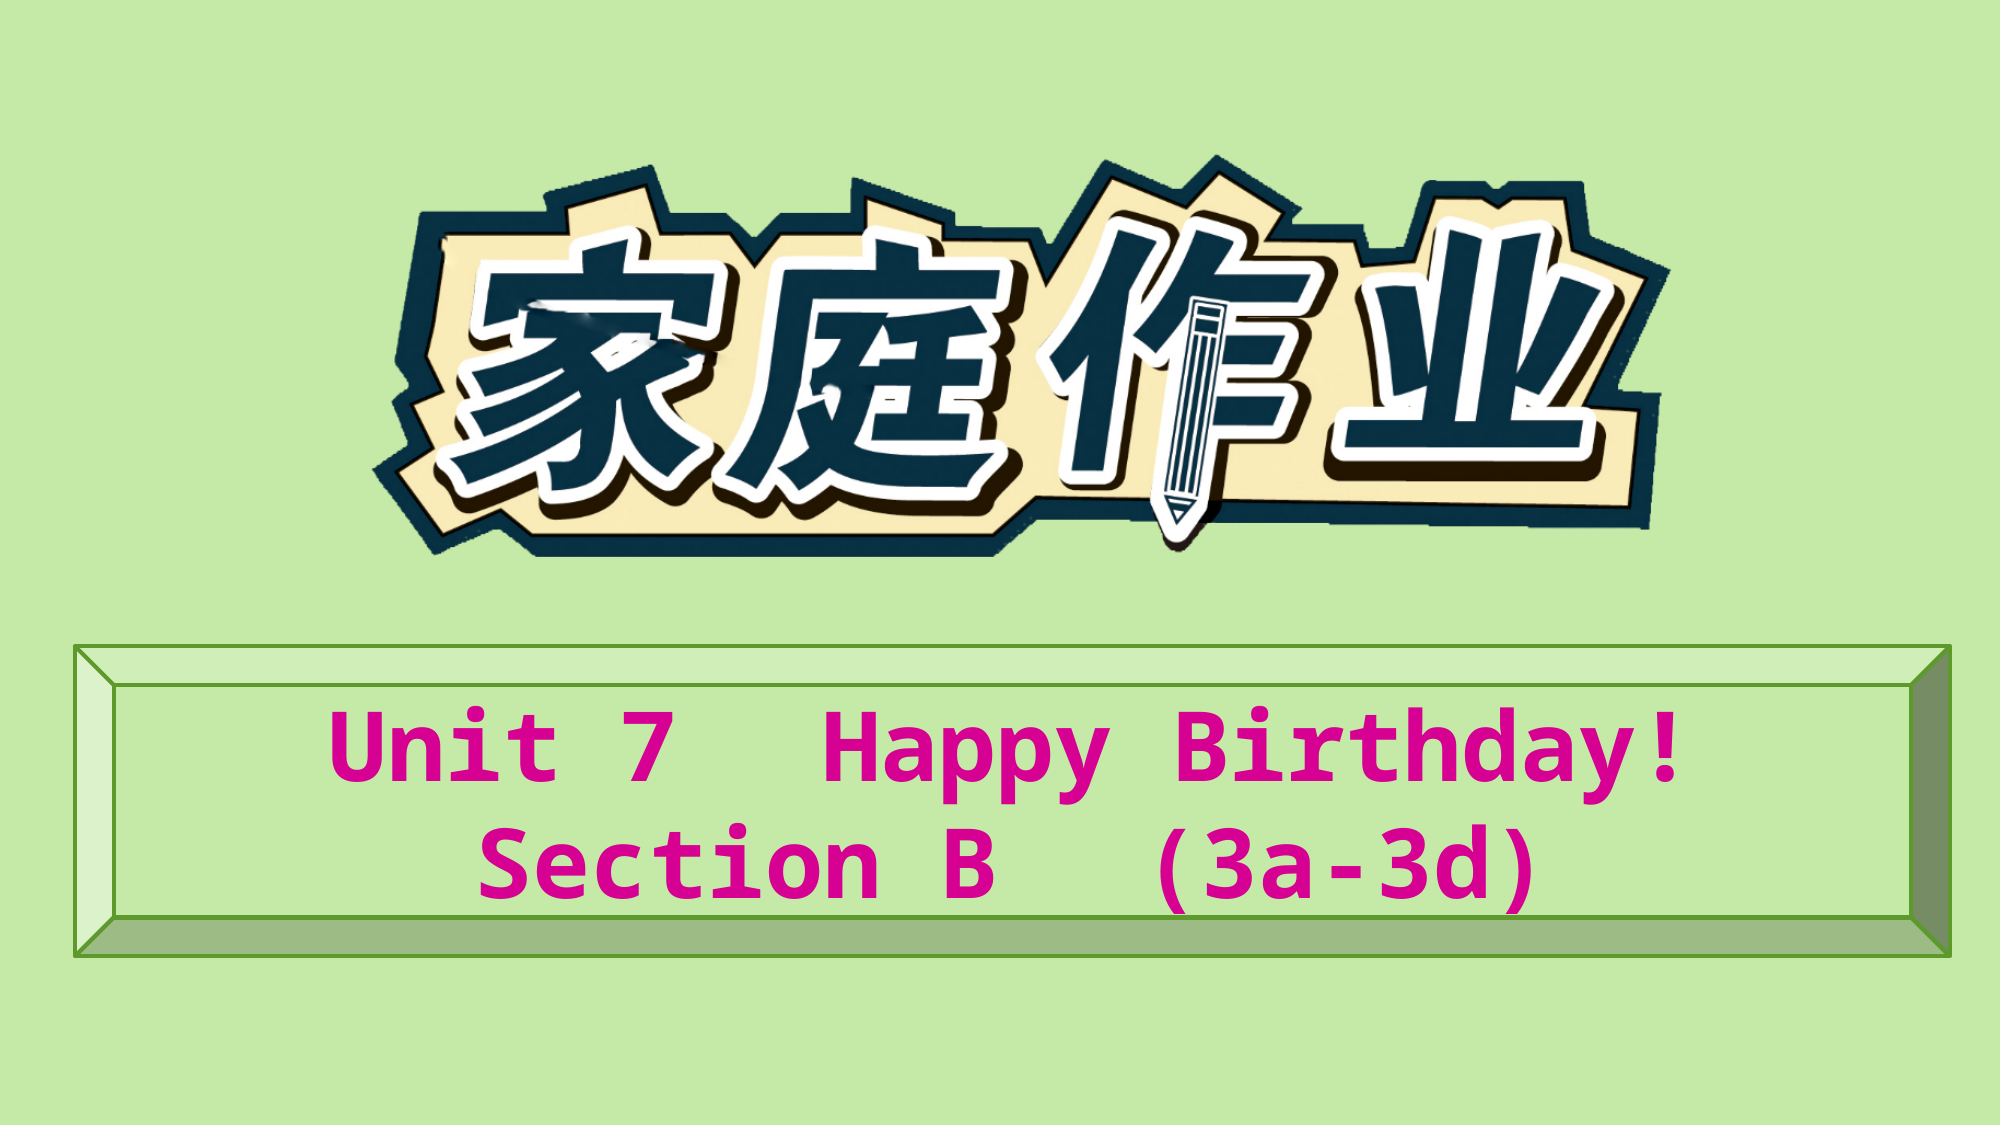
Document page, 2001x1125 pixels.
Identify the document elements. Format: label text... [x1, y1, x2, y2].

picture [369, 87, 1675, 644]
text_box Unit 7 Happy Birthday! Section B (3a-3d) [73, 644, 1952, 958]
